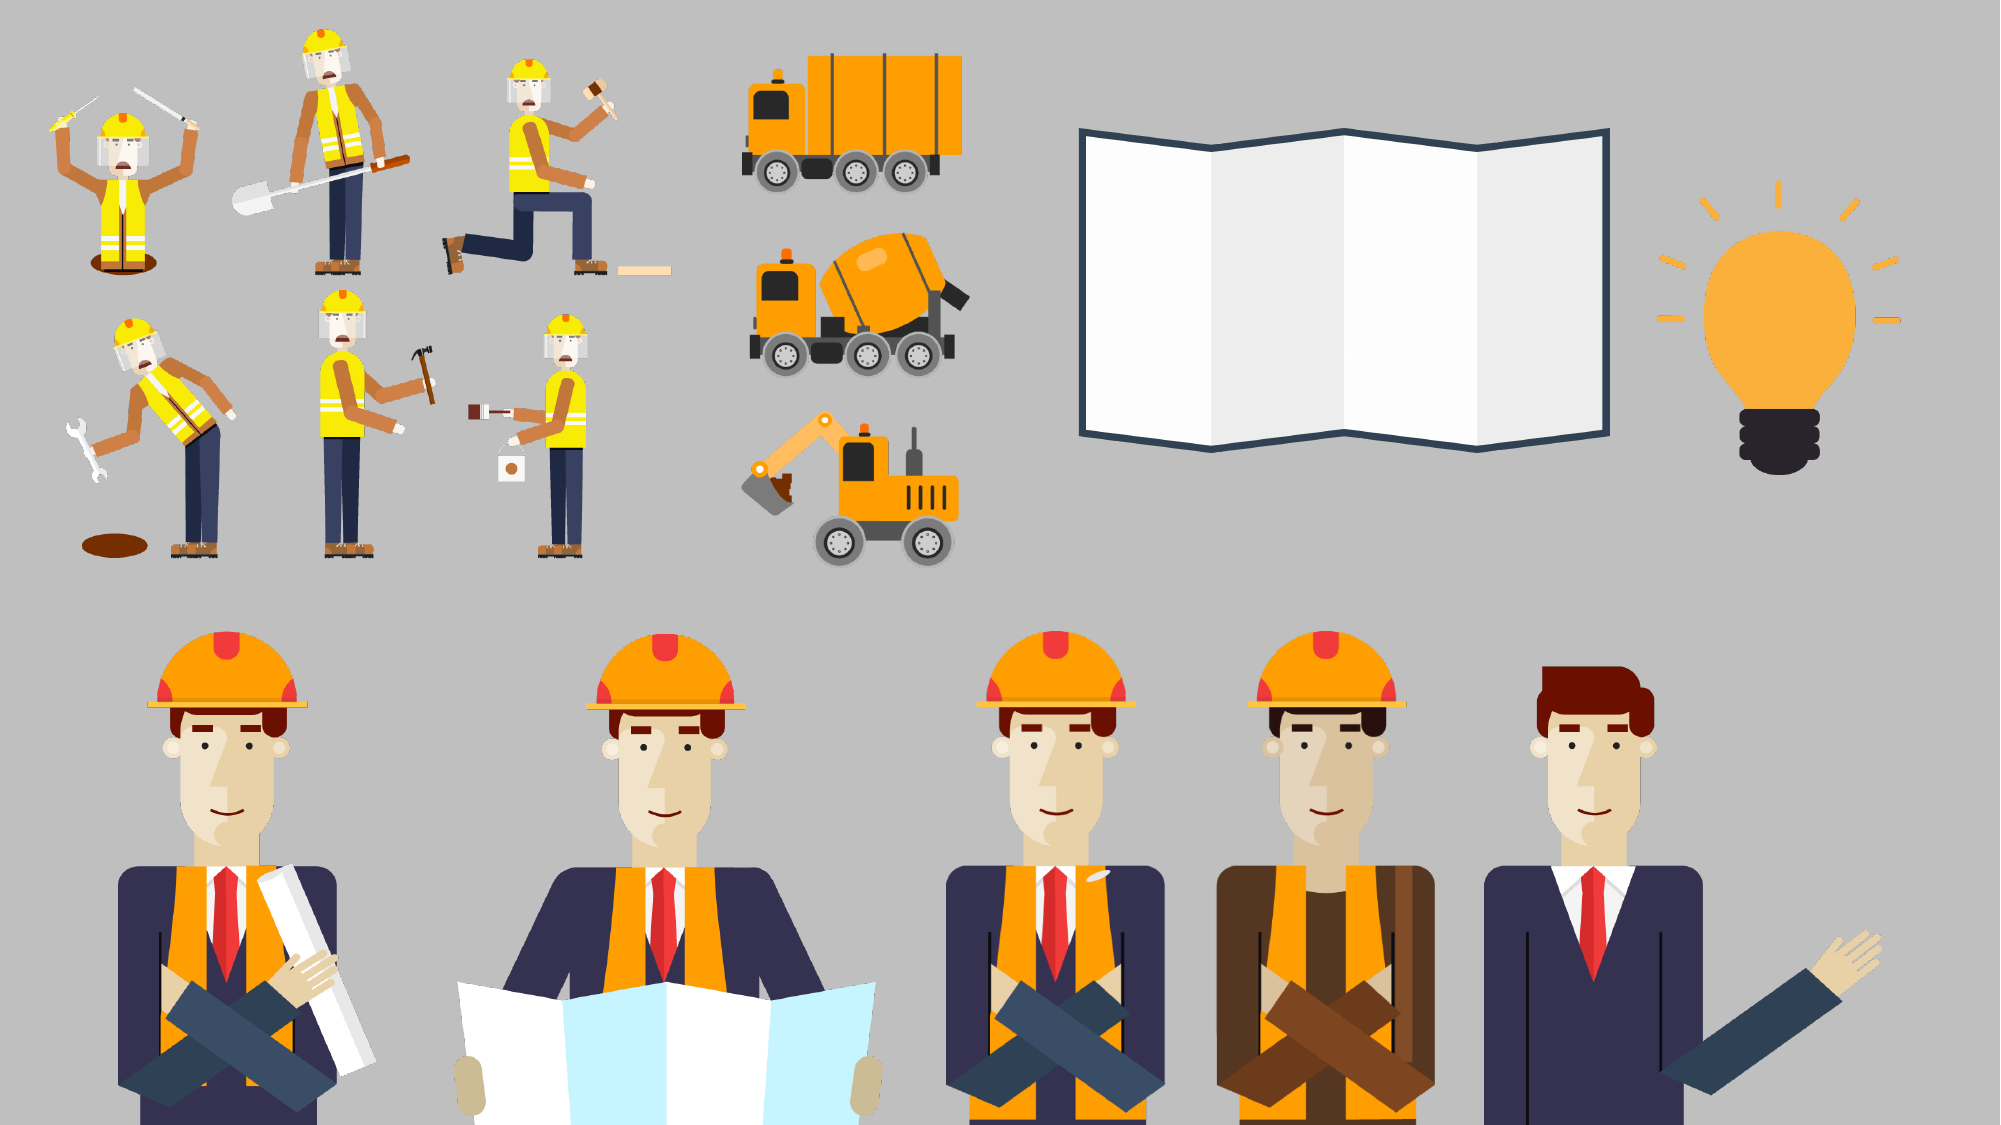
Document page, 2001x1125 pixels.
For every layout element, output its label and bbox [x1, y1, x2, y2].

picture [435, 623, 897, 1125]
picture [49, 7, 204, 282]
picture [1066, 119, 1622, 462]
picture [436, 7, 676, 282]
picture [946, 624, 1166, 1125]
picture [742, 36, 965, 197]
picture [1215, 624, 1435, 1125]
picture [1484, 662, 1887, 1125]
picture [455, 290, 591, 565]
text_box [0, 0, 2000, 1125]
picture [306, 290, 443, 565]
picture [57, 290, 245, 565]
picture [105, 623, 387, 1125]
picture [1654, 179, 1901, 475]
picture [226, 7, 414, 282]
picture [731, 407, 961, 568]
picture [745, 217, 975, 378]
